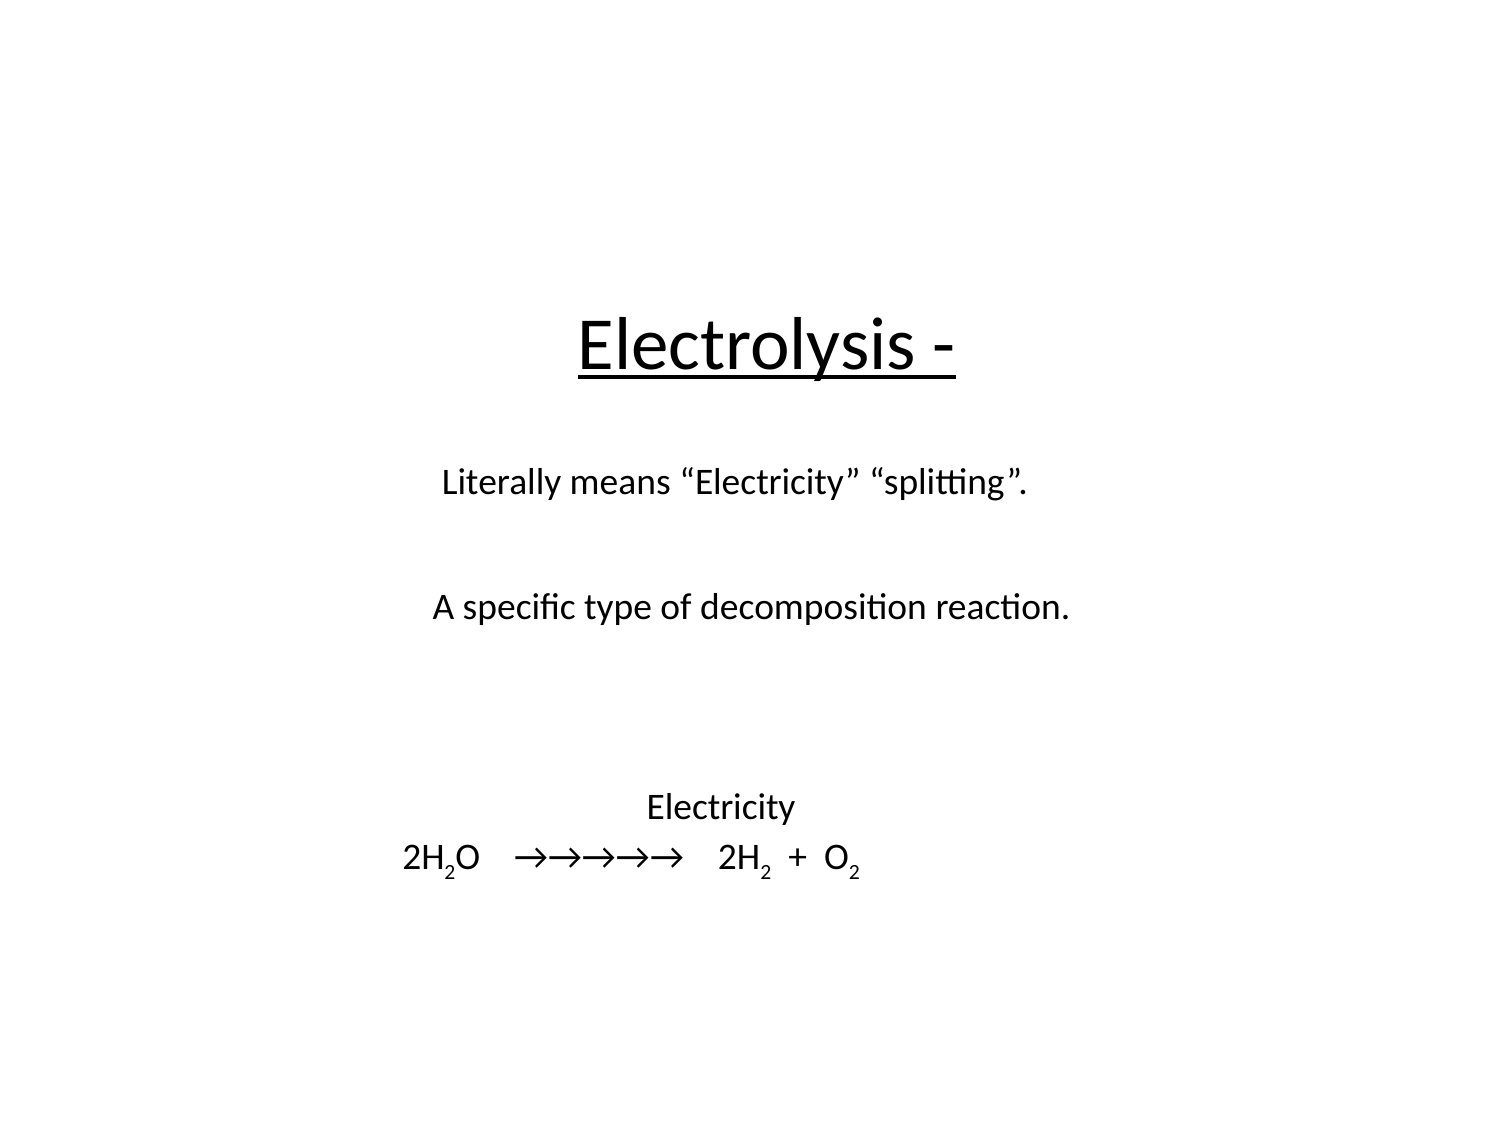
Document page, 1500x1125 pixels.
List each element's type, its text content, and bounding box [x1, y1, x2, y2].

text_box Electrolysis - [563, 287, 972, 393]
text_box Electricity [631, 774, 811, 880]
text_box 2H2O →→→→→ 2H2 + O2 [387, 824, 1200, 891]
text_box Literally means “Electricity” “splitting”. [427, 449, 1044, 510]
text_box A specific type of decomposition reaction. [417, 574, 1086, 635]
